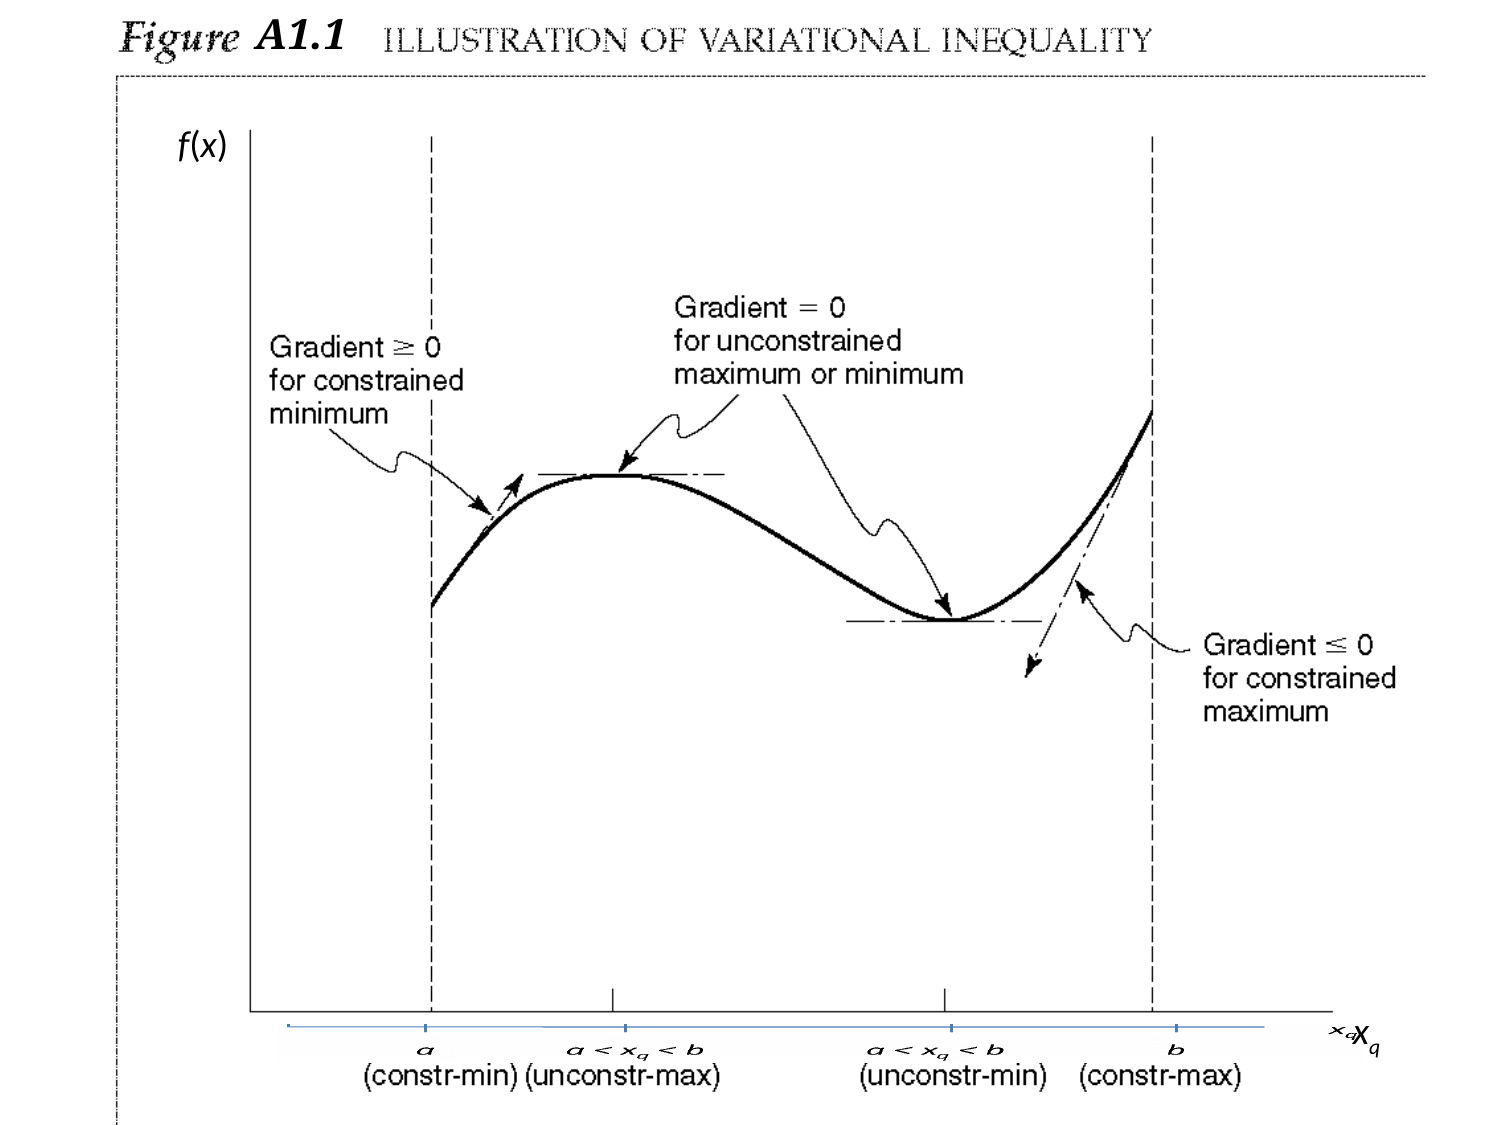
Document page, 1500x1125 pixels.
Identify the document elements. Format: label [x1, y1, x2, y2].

picture [102, 0, 1427, 1125]
